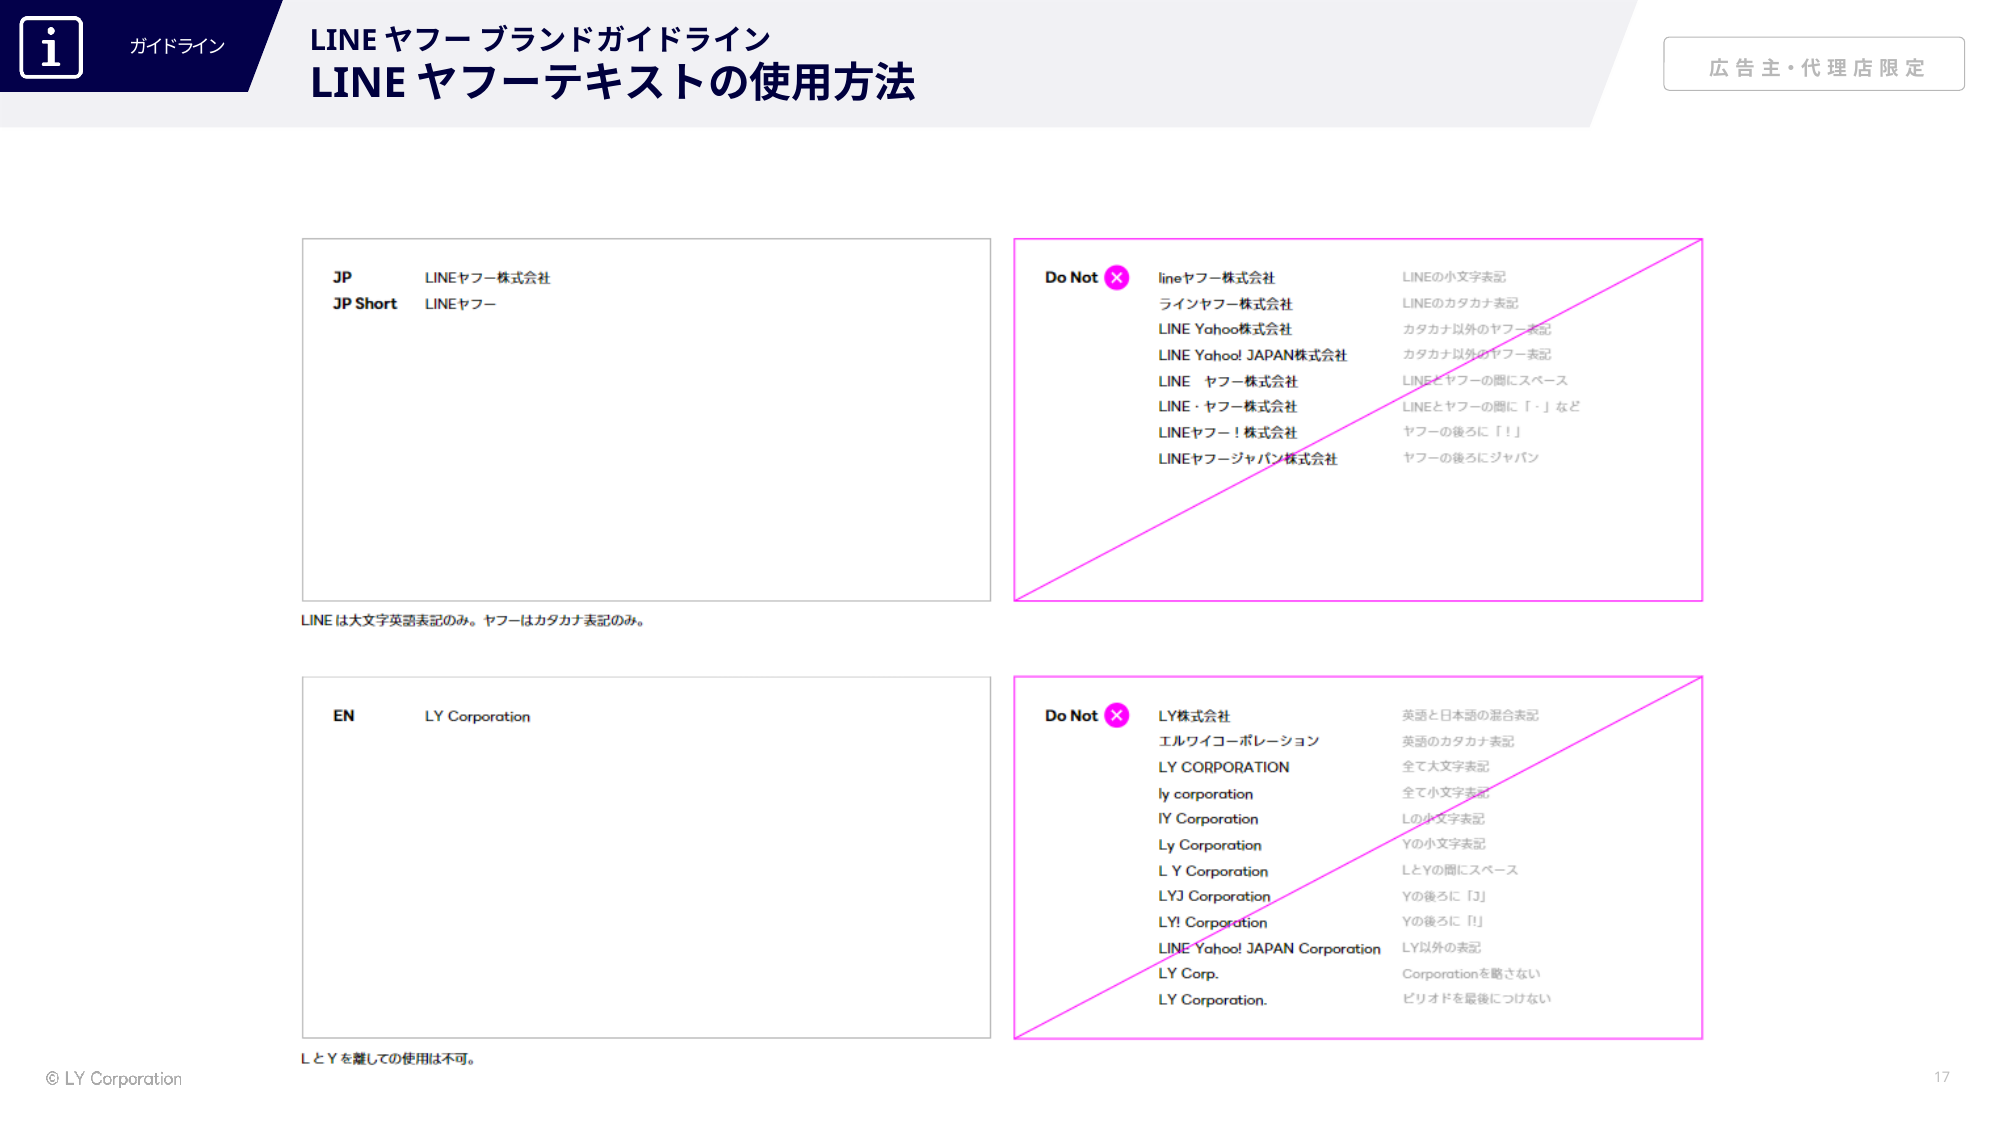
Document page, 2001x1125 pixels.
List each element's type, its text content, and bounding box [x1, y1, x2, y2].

picture [46, 1071, 181, 1088]
picture [9, 5, 92, 87]
text_box LINEヤフー ブランドガイドライン LINEヤフーテキストの使用方法 [309, 21, 2000, 114]
list ガイドライン [129, 11, 272, 79]
picture [293, 232, 1708, 1069]
